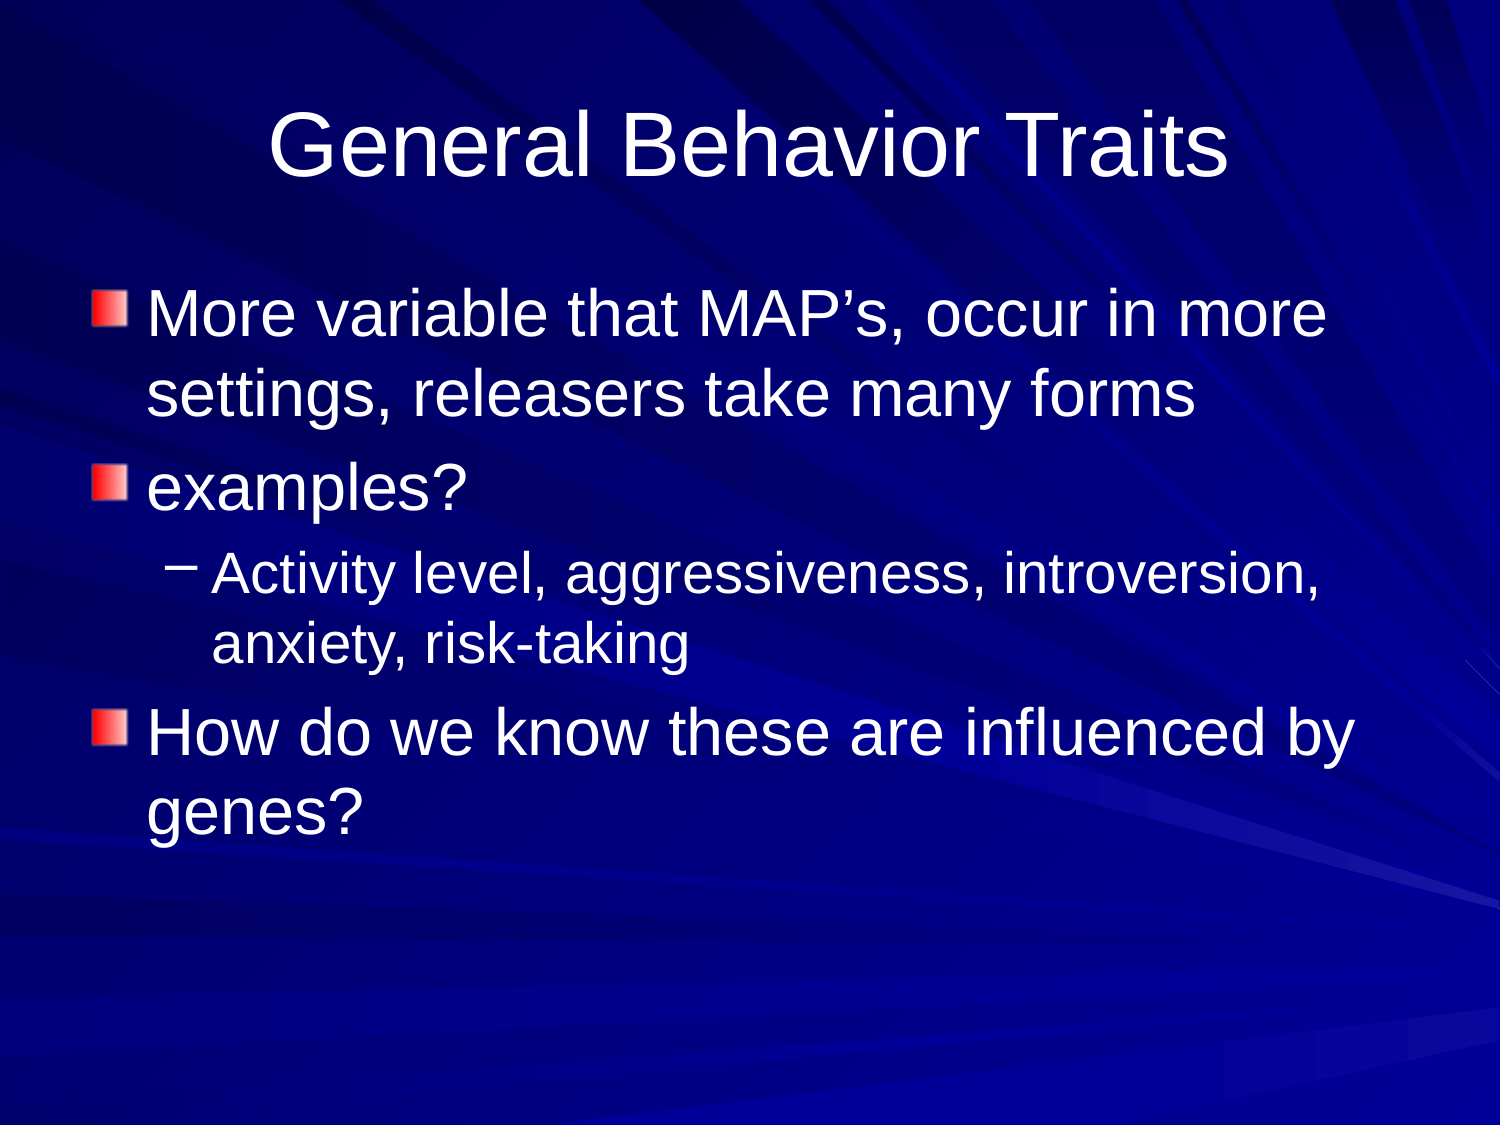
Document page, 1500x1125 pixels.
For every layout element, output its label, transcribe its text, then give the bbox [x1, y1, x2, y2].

title General Behavior Traits [74, 45, 1426, 234]
list More variable that MAP’s, occur in more settings, releasers take many forms examples? Activity level, aggressiveness, introversion, anxiety, risk-taking How do we know these are influenced by genes? [74, 262, 1426, 1006]
picture [90, 707, 132, 750]
picture [90, 462, 132, 505]
picture [90, 288, 132, 331]
